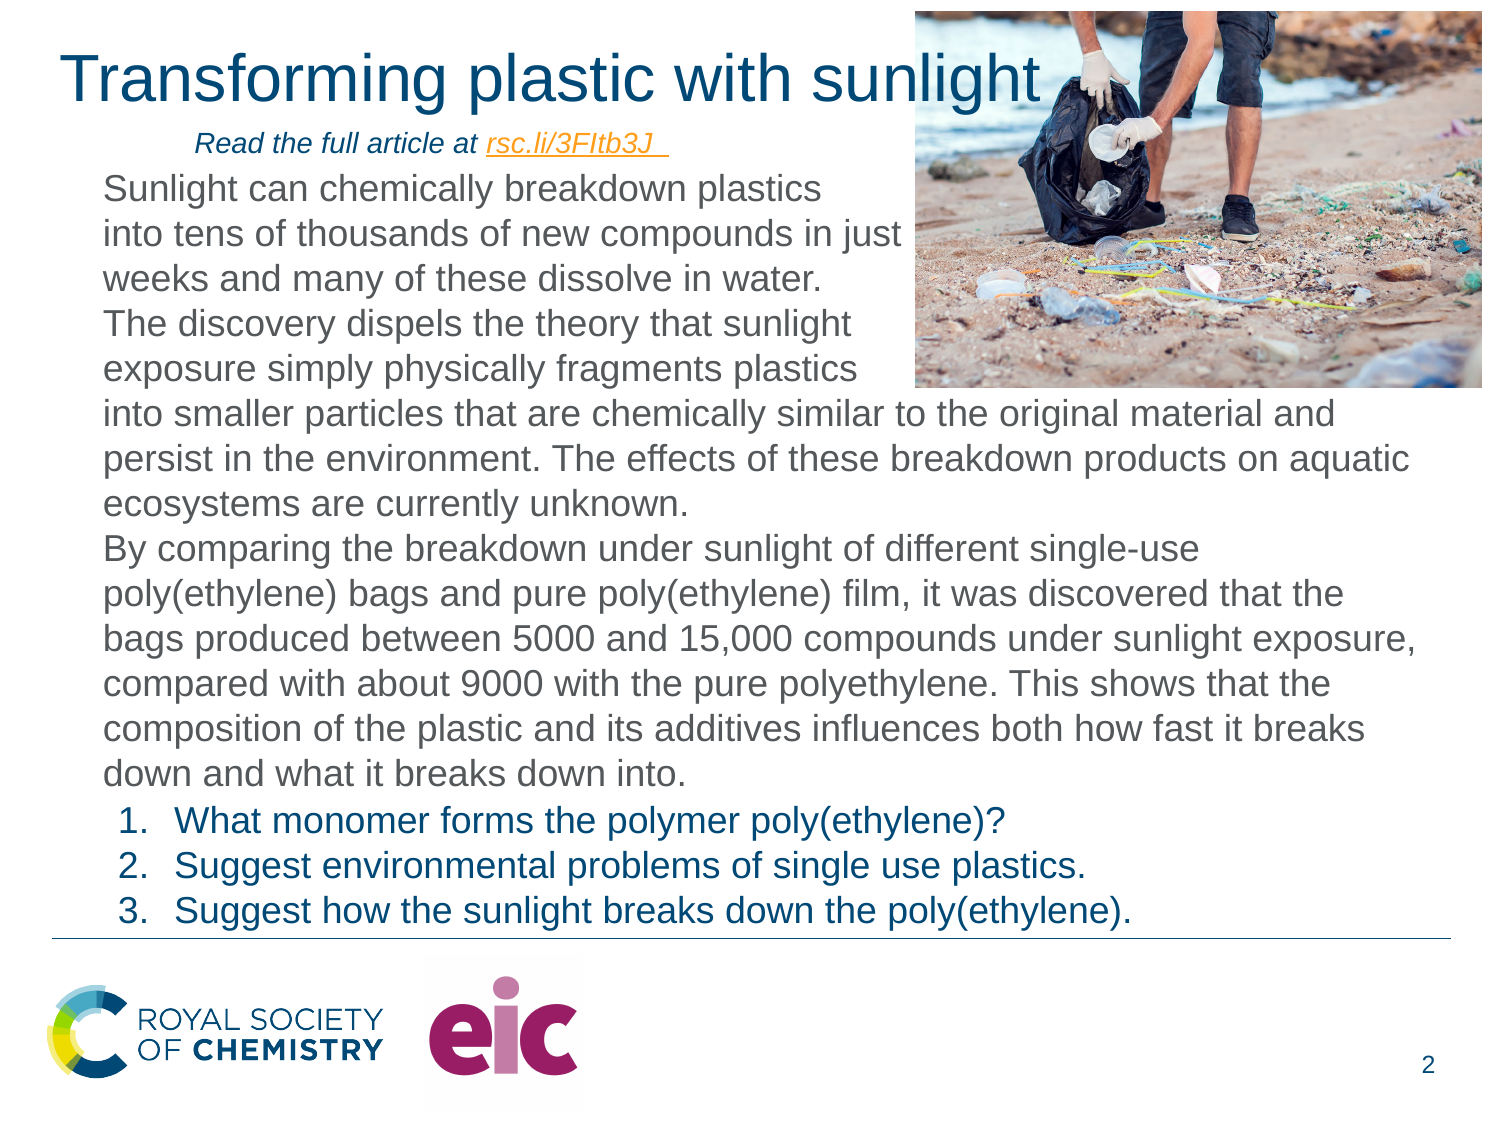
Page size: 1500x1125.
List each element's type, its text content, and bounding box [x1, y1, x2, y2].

picture [0, 938, 583, 1125]
text_box What monomer forms the polymer poly(ethylene)? Suggest environmental problems of single use plastics. Suggest how the sunlight breaks down the poly(ethylene). [103, 788, 1476, 939]
text_box Sunlight can chemically breakdown plastics into tens of thousands of new compounds in just weeks and many of these dissolve in water. The discovery dispels the theory that sunlight exposure simply physically fragments plastics into smaller particles that are chemically similar to the original material and persist in the environment. The effects of these breakdown products on aquatic ecosystems are currently unknown. By comparing the breakdown under sunlight of different single-use poly(ethylene) bags and pure poly(ethylene) film, it was discovered that the bags produced between 5000 and 15,000 compounds under sunlight exposure, compared with about 9000 with the pure polyethylene. This shows that the composition of the plastic and its additives influences both how fast it breaks down and what it breaks down into. [88, 157, 1449, 802]
slide_number 2 [1113, 1033, 1451, 1094]
title Transforming plastic with sunlight [44, 0, 1362, 170]
picture [915, 11, 1482, 389]
text_box Read the full article at rsc.li/3FItb3J [179, 116, 703, 157]
